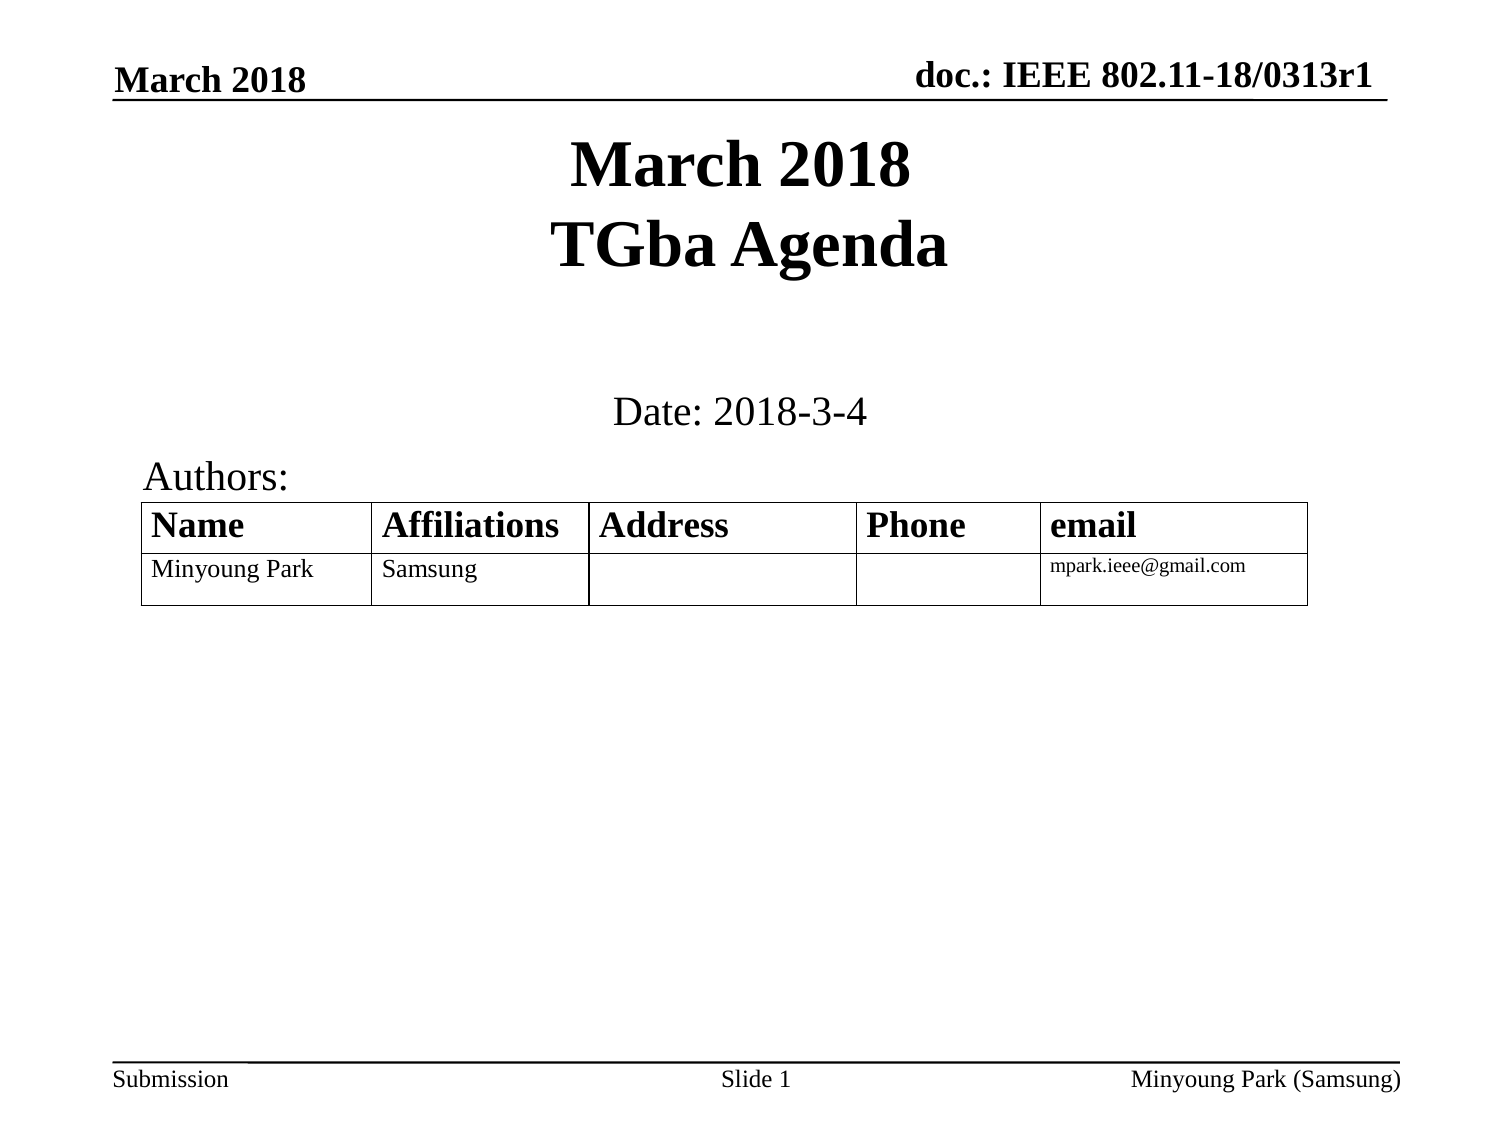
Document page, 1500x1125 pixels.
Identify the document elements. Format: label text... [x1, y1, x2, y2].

slide_number Slide 1 [712, 1061, 800, 1093]
footer Minyoung Park (Samsung) [949, 1061, 1402, 1093]
text_box Date: 2018-3-4 [102, 376, 1378, 442]
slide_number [114, 54, 335, 101]
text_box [127, 501, 1335, 944]
title March 2018 TGba Agenda [112, 112, 1388, 288]
text_box Authors: [127, 441, 366, 501]
